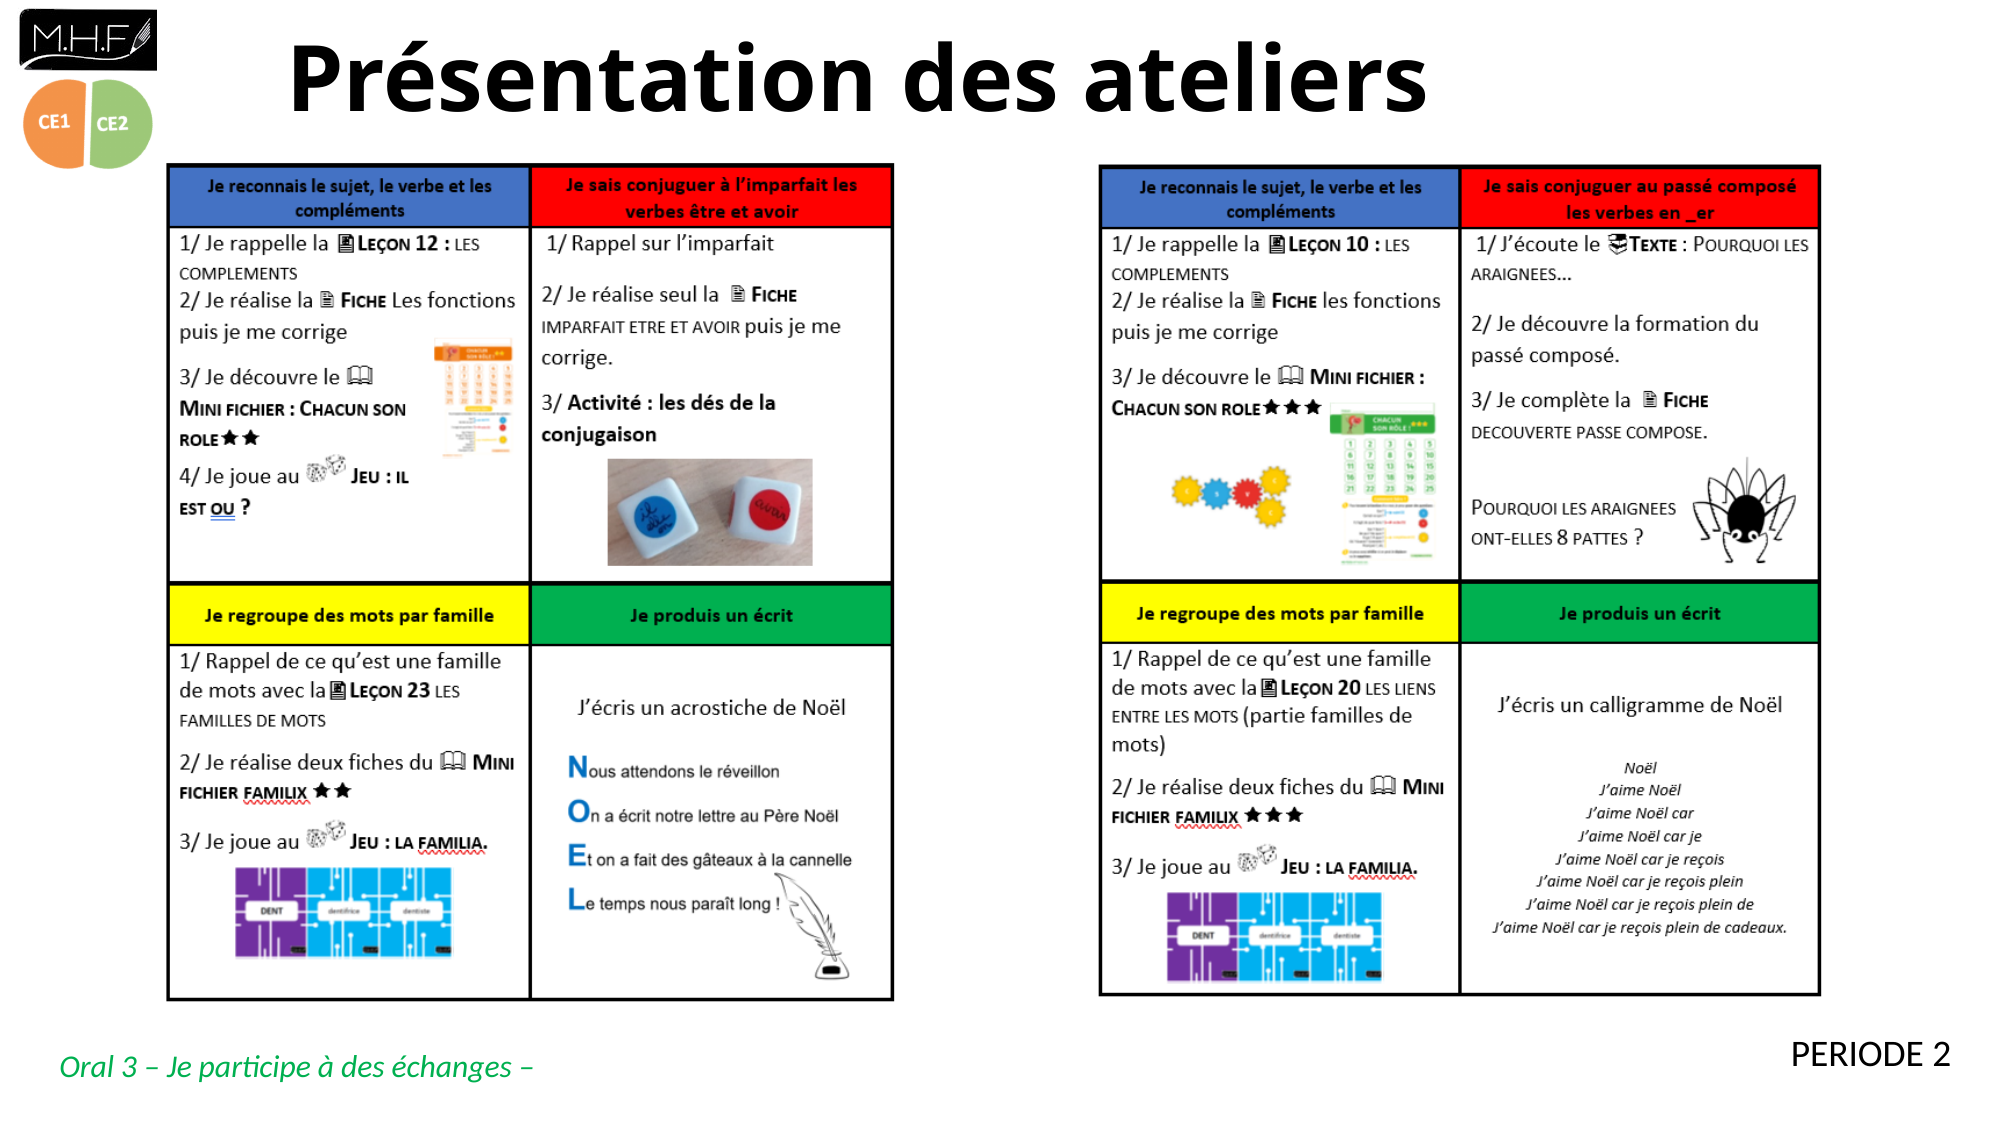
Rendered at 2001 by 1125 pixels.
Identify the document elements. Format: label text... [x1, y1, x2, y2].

picture [1, 7, 907, 1013]
title Présentation des ateliers [271, 7, 1818, 156]
picture [1093, 160, 1827, 1001]
text_box PERIODE 2 [1362, 1021, 1967, 1082]
text_box Oral 3 – Je participe à des échanges – [44, 1038, 1346, 1092]
